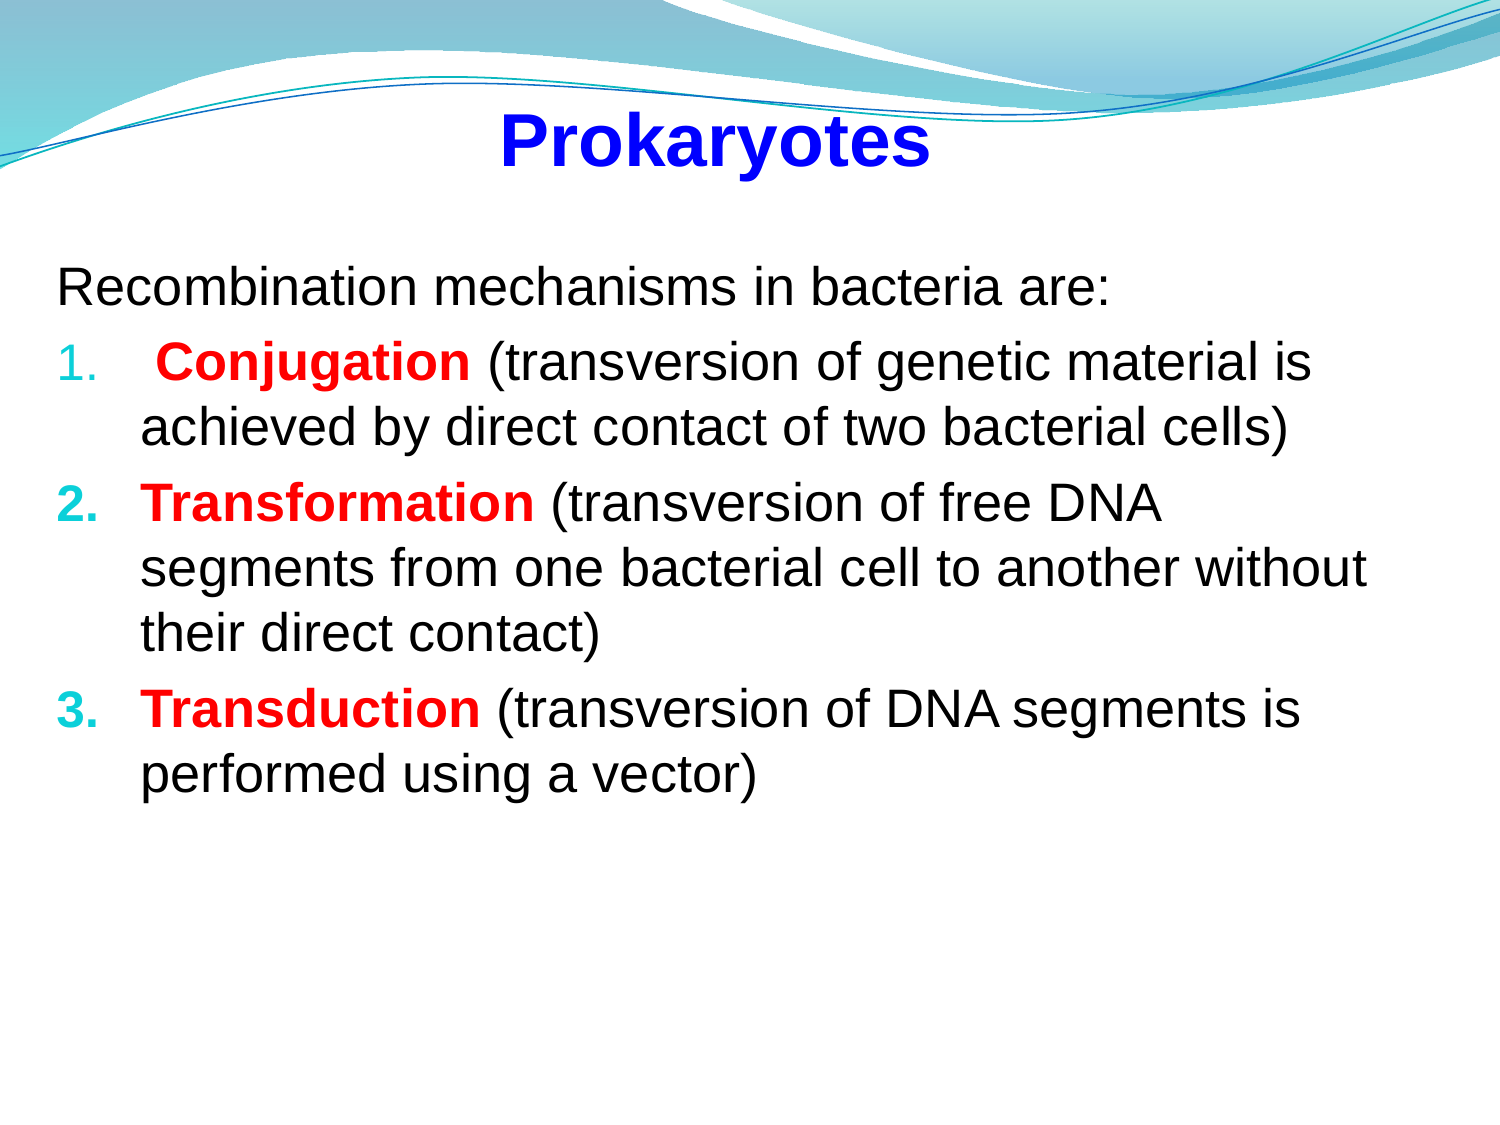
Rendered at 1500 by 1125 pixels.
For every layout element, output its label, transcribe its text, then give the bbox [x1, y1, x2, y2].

list Recombination mechanisms in bacteria are: Conjugation (transversion of genetic material is achieved by direct contact of two bacterial cells) Transformation (transversion of free DNA segments from one bacterial cell to another without their direct contact) Transduction (transversion of DNA segments is performed using a vector) [41, 243, 1392, 1083]
title Prokaryotes [41, 42, 1392, 231]
